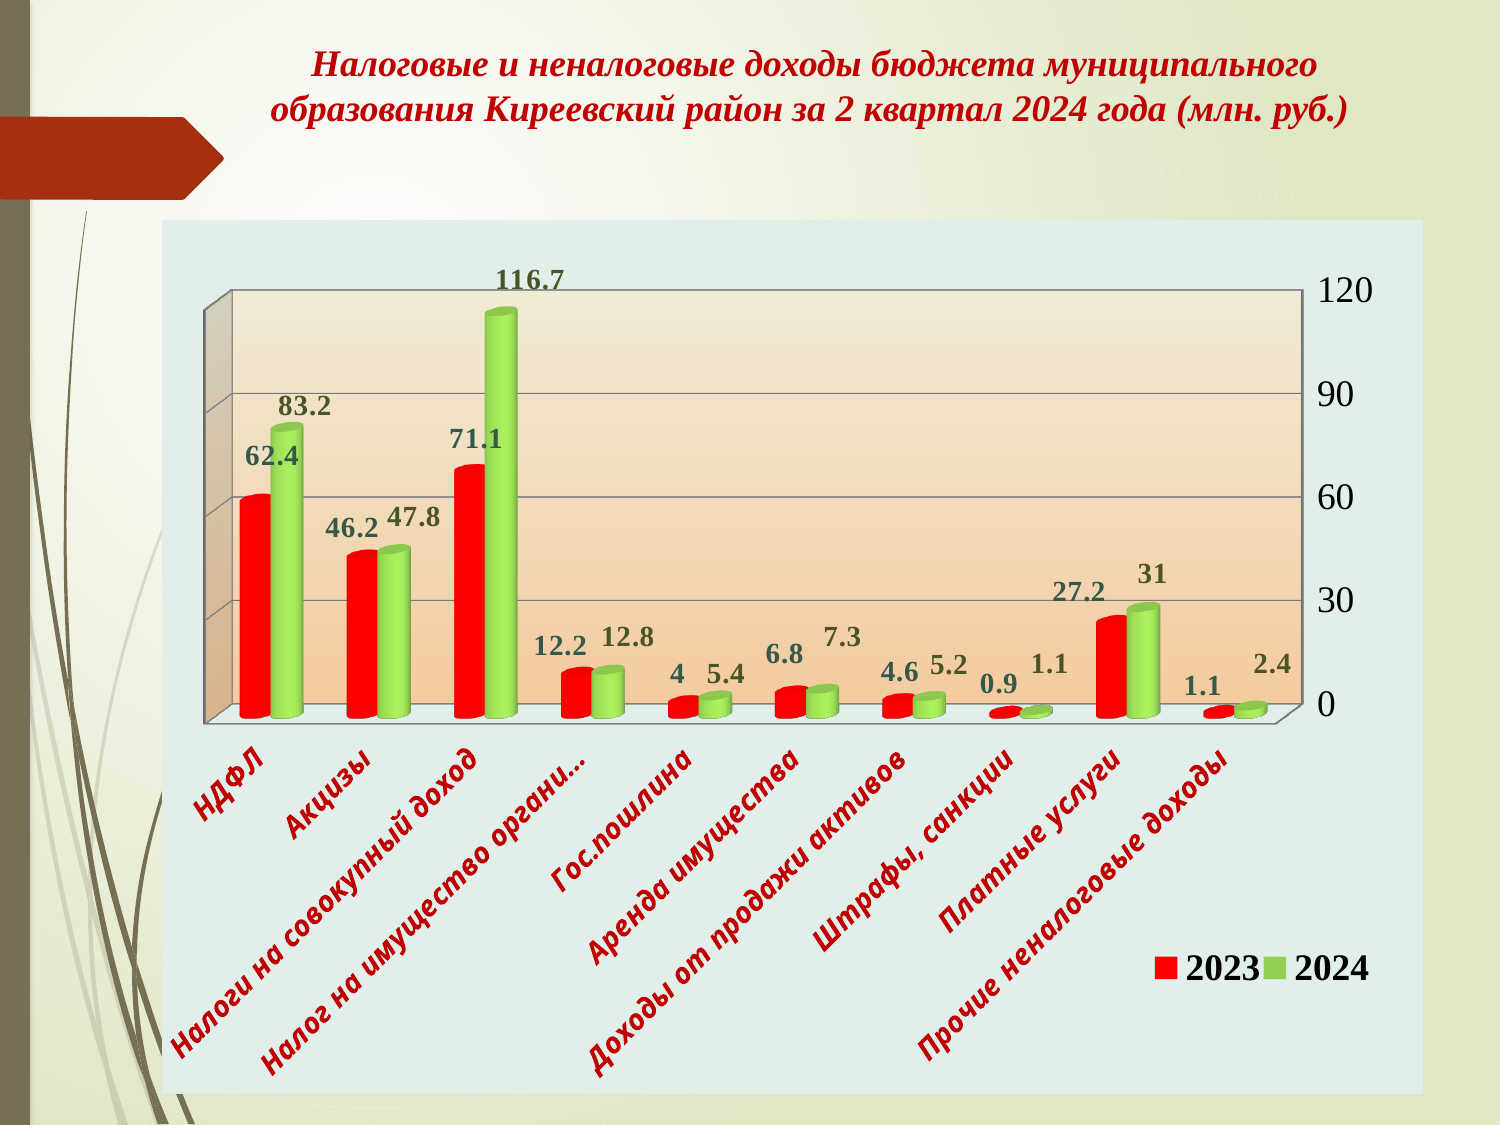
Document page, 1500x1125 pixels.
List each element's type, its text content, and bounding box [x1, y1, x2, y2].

title Налоговые и неналоговые доходы бюджета муниципального образования Киреевский район за 2 квартал 2024 года (млн. руб.) [242, 30, 1388, 173]
chart [159, 219, 1424, 1095]
